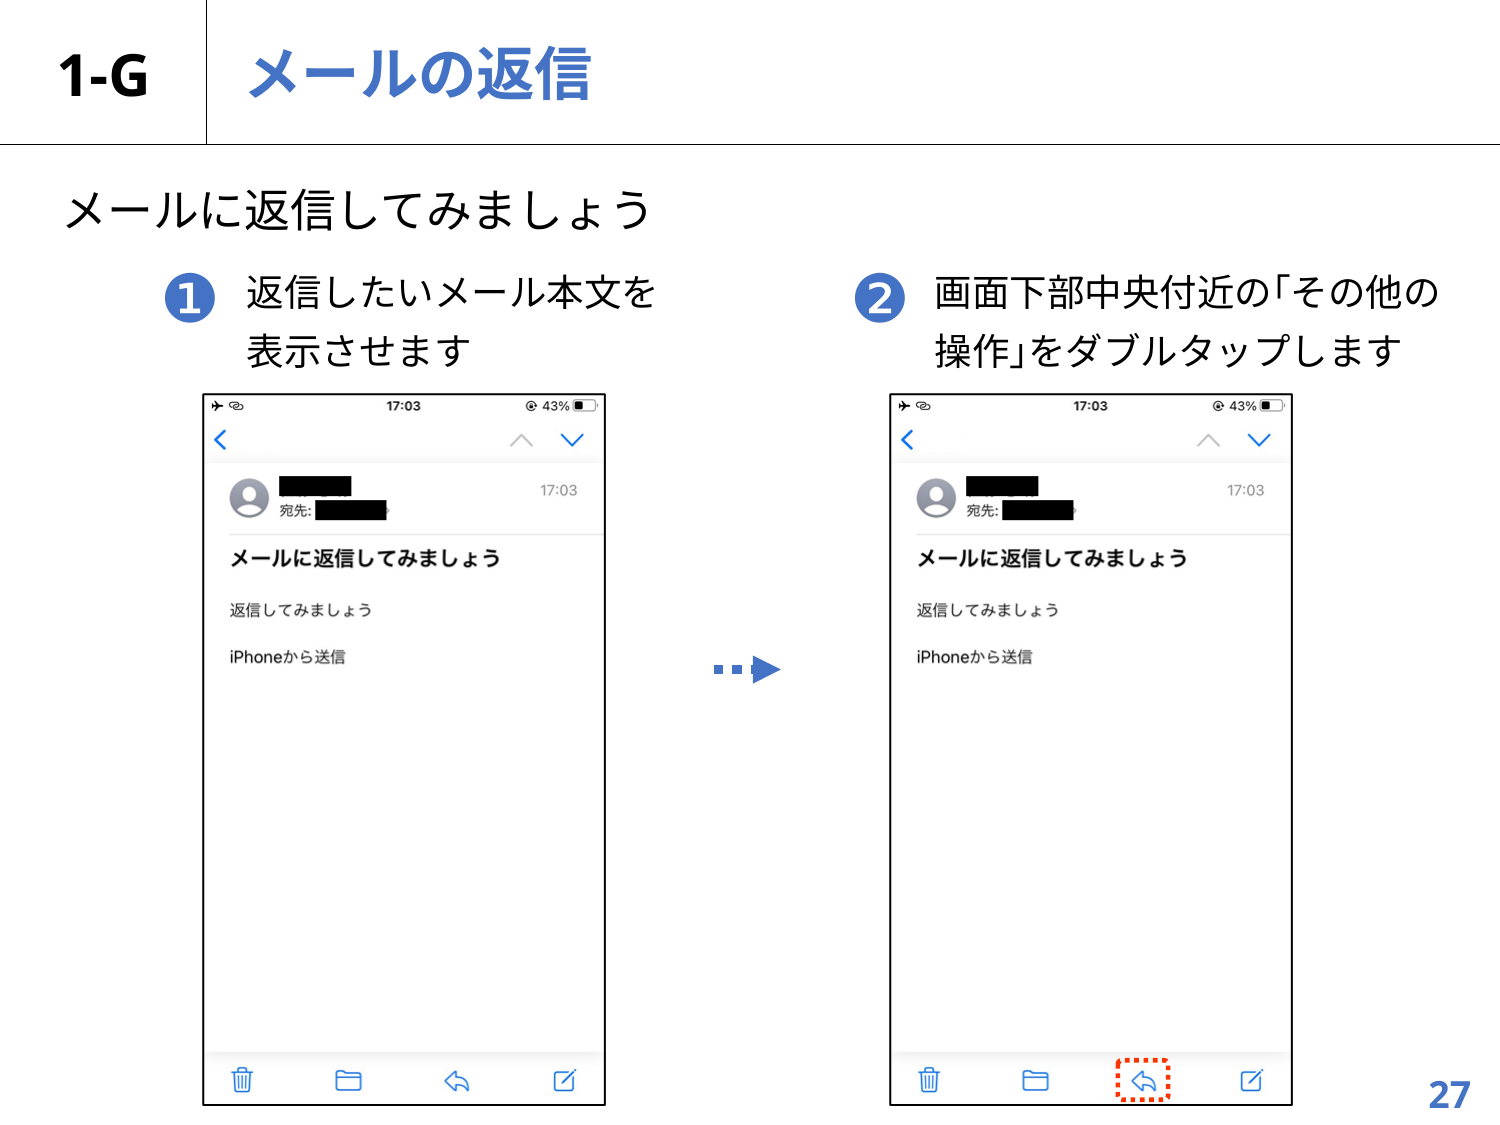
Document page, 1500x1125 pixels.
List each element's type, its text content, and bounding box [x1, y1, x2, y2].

text_box ❶ [145, 274, 223, 343]
text_box 返信したいメール本文を表示させます [231, 274, 696, 381]
title メールの返信 [228, 36, 1472, 116]
text_box ❷ [835, 274, 919, 343]
text_box 27 [1399, 1063, 1500, 1123]
text_box 画面下部中央付近の｢その他の 操作｣をダブルタップします [919, 274, 1500, 380]
text_box 1-G [0, 0, 207, 147]
picture [202, 392, 606, 1106]
picture [889, 392, 1293, 1106]
text_box メールに返信してみましょう [46, 180, 1500, 274]
